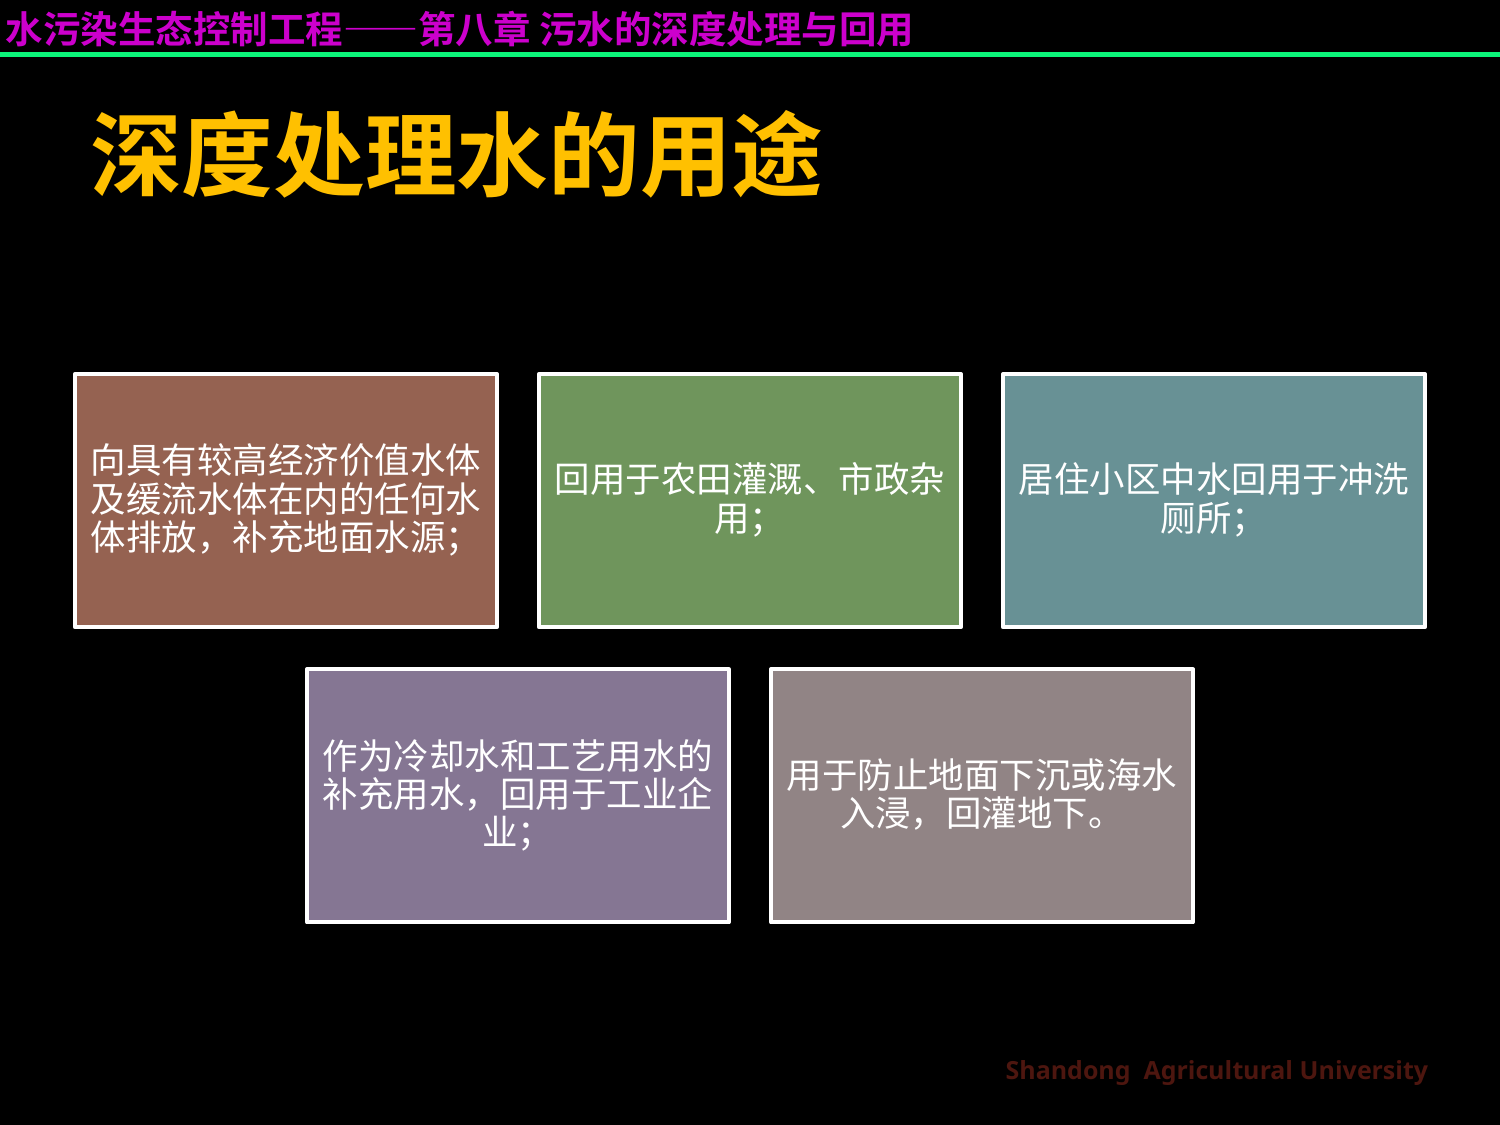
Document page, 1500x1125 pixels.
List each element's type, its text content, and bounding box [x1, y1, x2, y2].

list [74, 276, 1426, 1020]
title 深度处理水的用途 [75, 59, 1425, 248]
